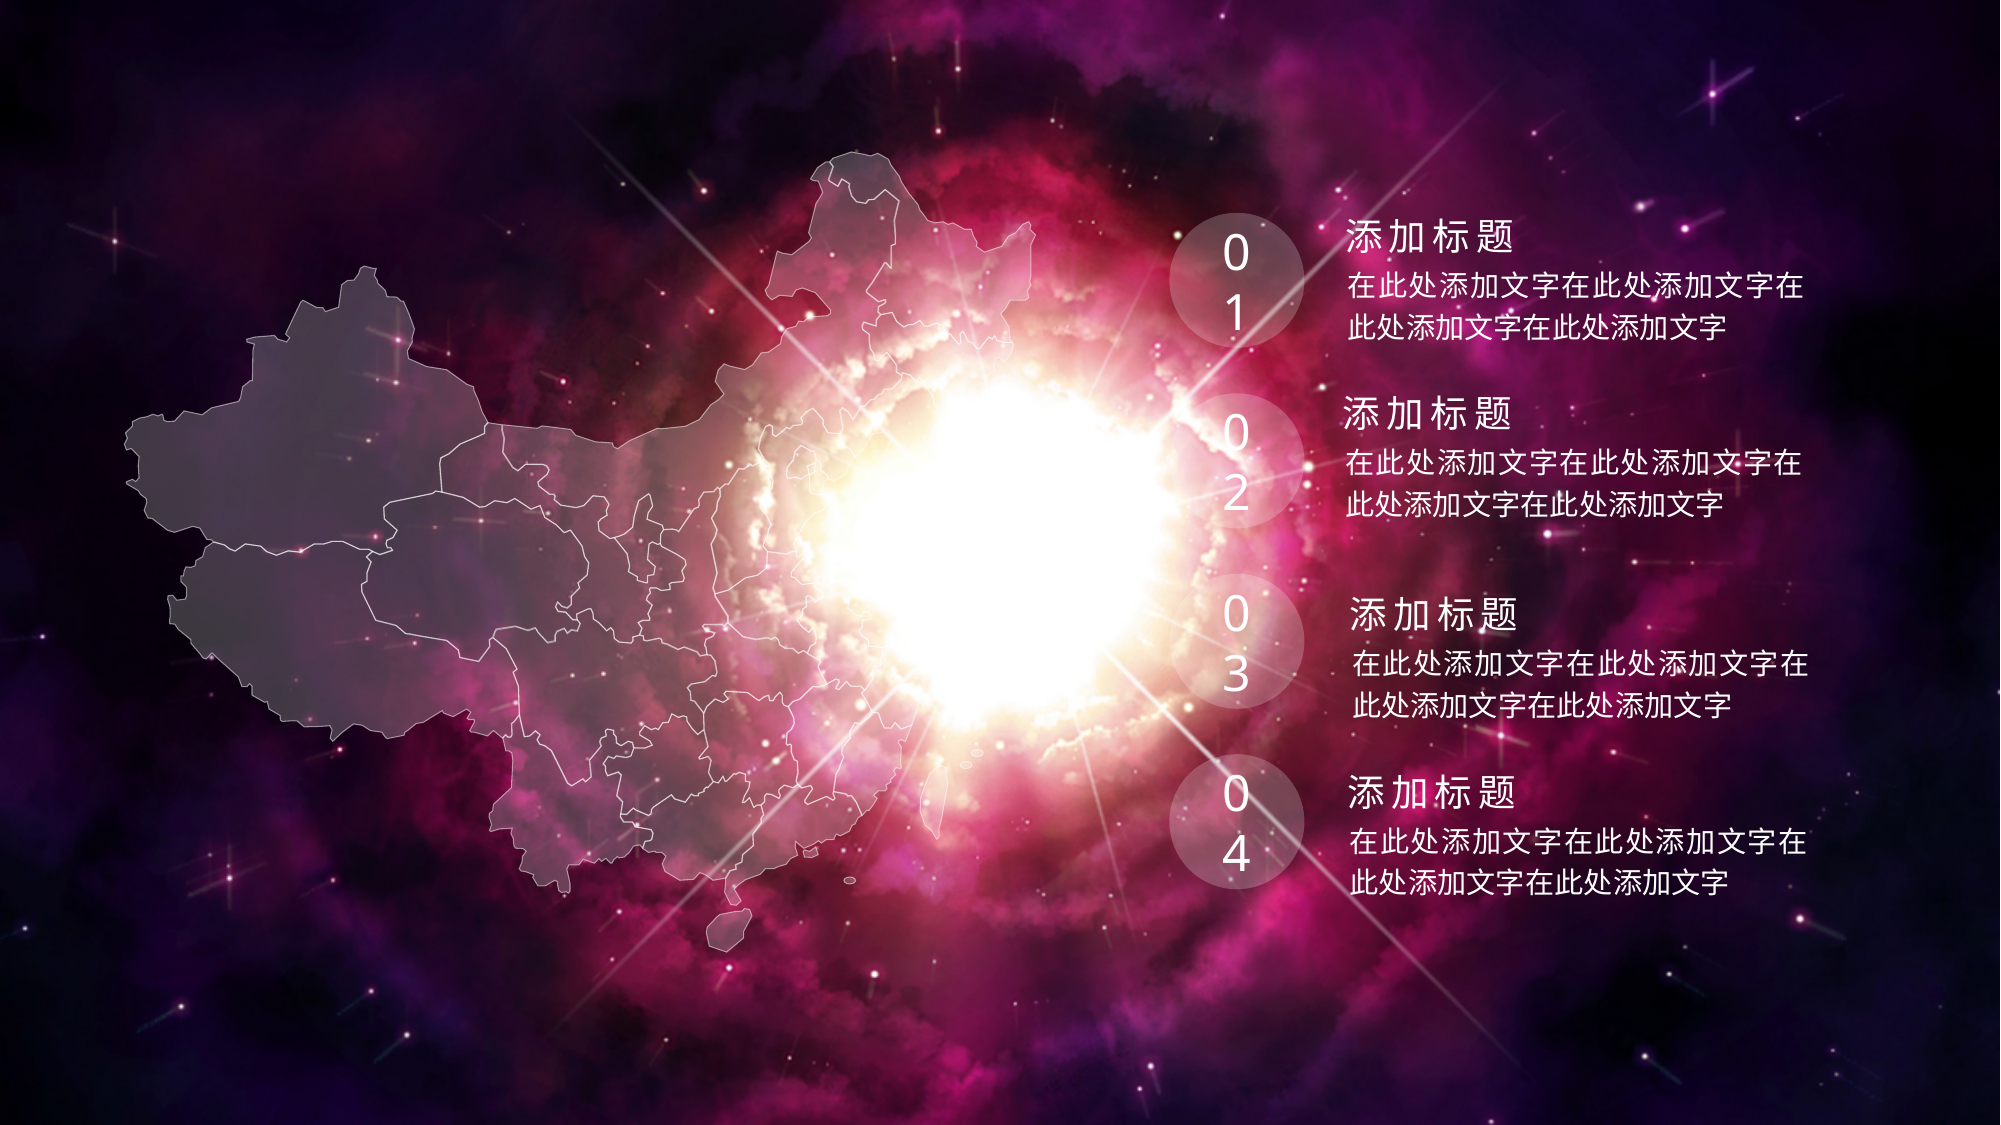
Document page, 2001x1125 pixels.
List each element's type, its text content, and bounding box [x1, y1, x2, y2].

text_box 添加标题 [1330, 205, 1821, 266]
text_box 03 [1168, 572, 1306, 710]
text_box 在此处添加文字在此处添加文字在此处添加文字在此处添加文字 [1330, 430, 1818, 529]
text_box 04 [1168, 753, 1306, 891]
text_box 02 [1168, 392, 1306, 530]
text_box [124, 151, 1036, 953]
text_box 添加标题 [1332, 761, 1823, 822]
text_box 添加标题 [1335, 583, 1825, 644]
text_box 在此处添加文字在此处添加文字在此处添加文字在此处添加文字 [1337, 631, 1825, 730]
text_box 在此处添加文字在此处添加文字在此处添加文字在此处添加文字 [1335, 808, 1823, 908]
text_box 01 [1168, 211, 1306, 349]
text_box 在此处添加文字在此处添加文字在此处添加文字在此处添加文字 [1332, 253, 1821, 352]
text_box 添加标题 [1328, 383, 1819, 443]
picture [0, 0, 2000, 1125]
